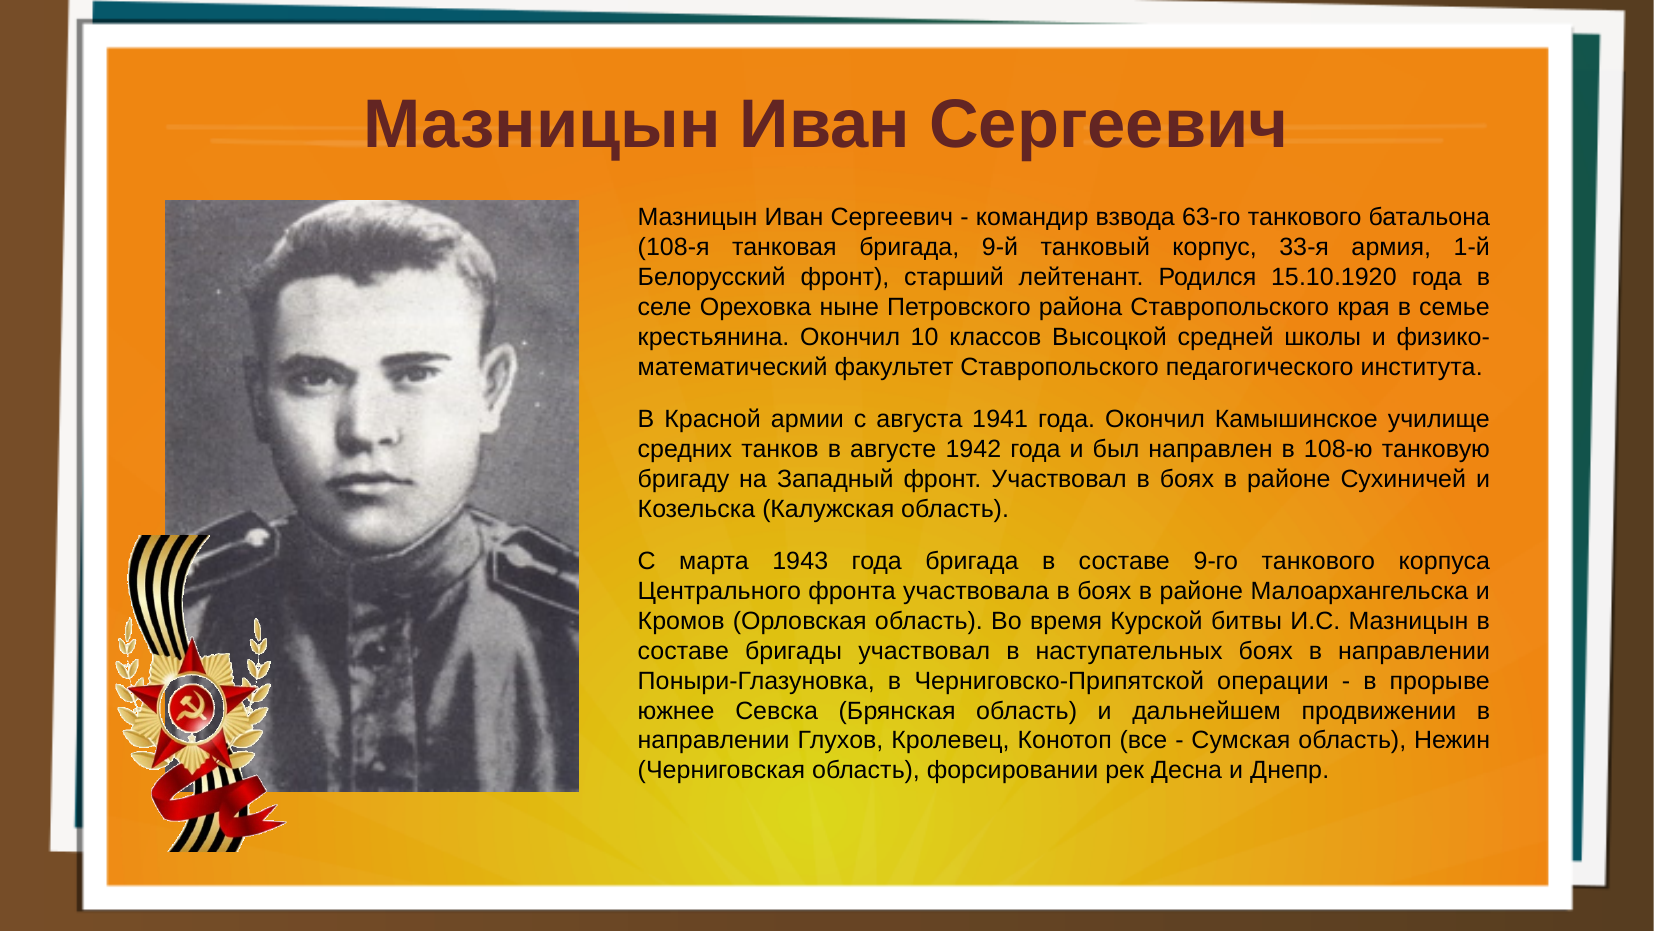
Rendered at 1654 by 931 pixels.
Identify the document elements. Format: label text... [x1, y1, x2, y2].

text_box Мазницын Иван Сергеевич [165, 58, 1489, 181]
text_box Мазницын Иван Сергеевич - командир взвода 63-го танкового батальона (108-я танковая бригада, 9-й танковый корпус, 33-я армия, 1-й Белорусский фронт), старший лейтенант. Родился 15.10.1920 года в селе Ореховка ныне Петровского района Ставропольского края в семье крестьянина. Окончил 10 классов Высоцкой средней школы и физико-математический факультет Ставропольского педагогического института. В Красной армии с августа 1941 года. Окончил Камышинское училище средних танков в августе 1942 года и был направлен в 108-ю танковую бригаду на Западный фронт. Участвовал в боях в районе Сухиничей и Козельска (Калужская область). С марта 1943 года бригада в составе 9-го танкового корпуса Центрального фронта участвовала в боях в районе Малоархангельска и Кромов (Орловская область). Во время Курской битвы И.С. Мазницын в составе бригады участвовал в наступательных боях в направлении Поныри-Глазуновка, в Черниговско-Припятской операции - в прорыве южнее Севска (Брянская область) и дальнейшем продвижении в направлении Глухов, Кролевец, Конотоп (все - Сумская область), Нежин (Черниговская область), форсировании рек Десна и Днепр. [637, 200, 1492, 839]
picture [0, 0, 1654, 931]
